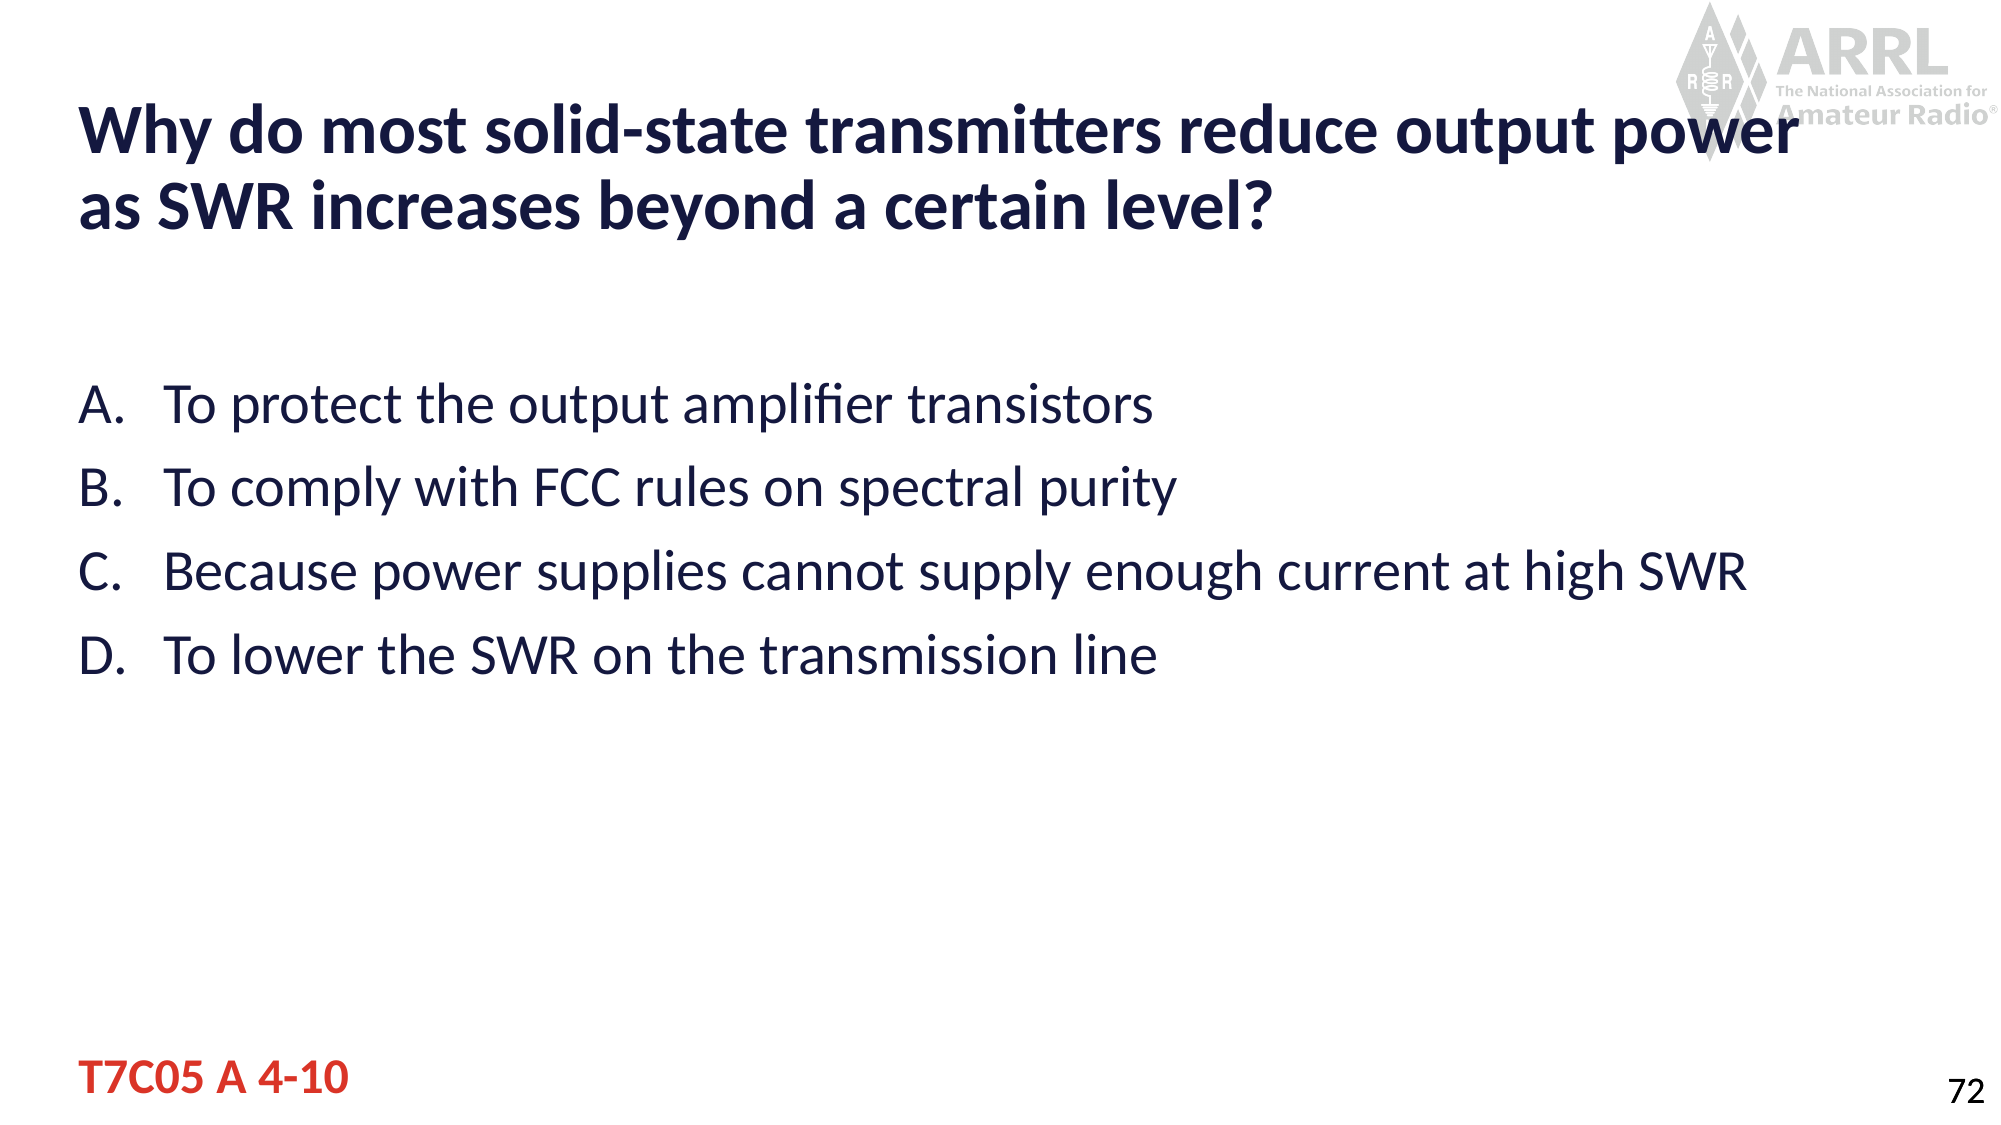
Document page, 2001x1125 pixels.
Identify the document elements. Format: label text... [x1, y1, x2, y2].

picture [1674, 0, 2000, 164]
title Why do most solid-state transmitters reduce output power as SWR increases beyond a certain level? [63, 59, 1863, 278]
text_box T7C05 A 4-10 [63, 1036, 921, 1112]
list To protect the output amplifier transistors To comply with FCC rules on spectral purity Because power supplies cannot supply enough current at high SWR To lower the SWR on the transmission line [63, 365, 1863, 989]
